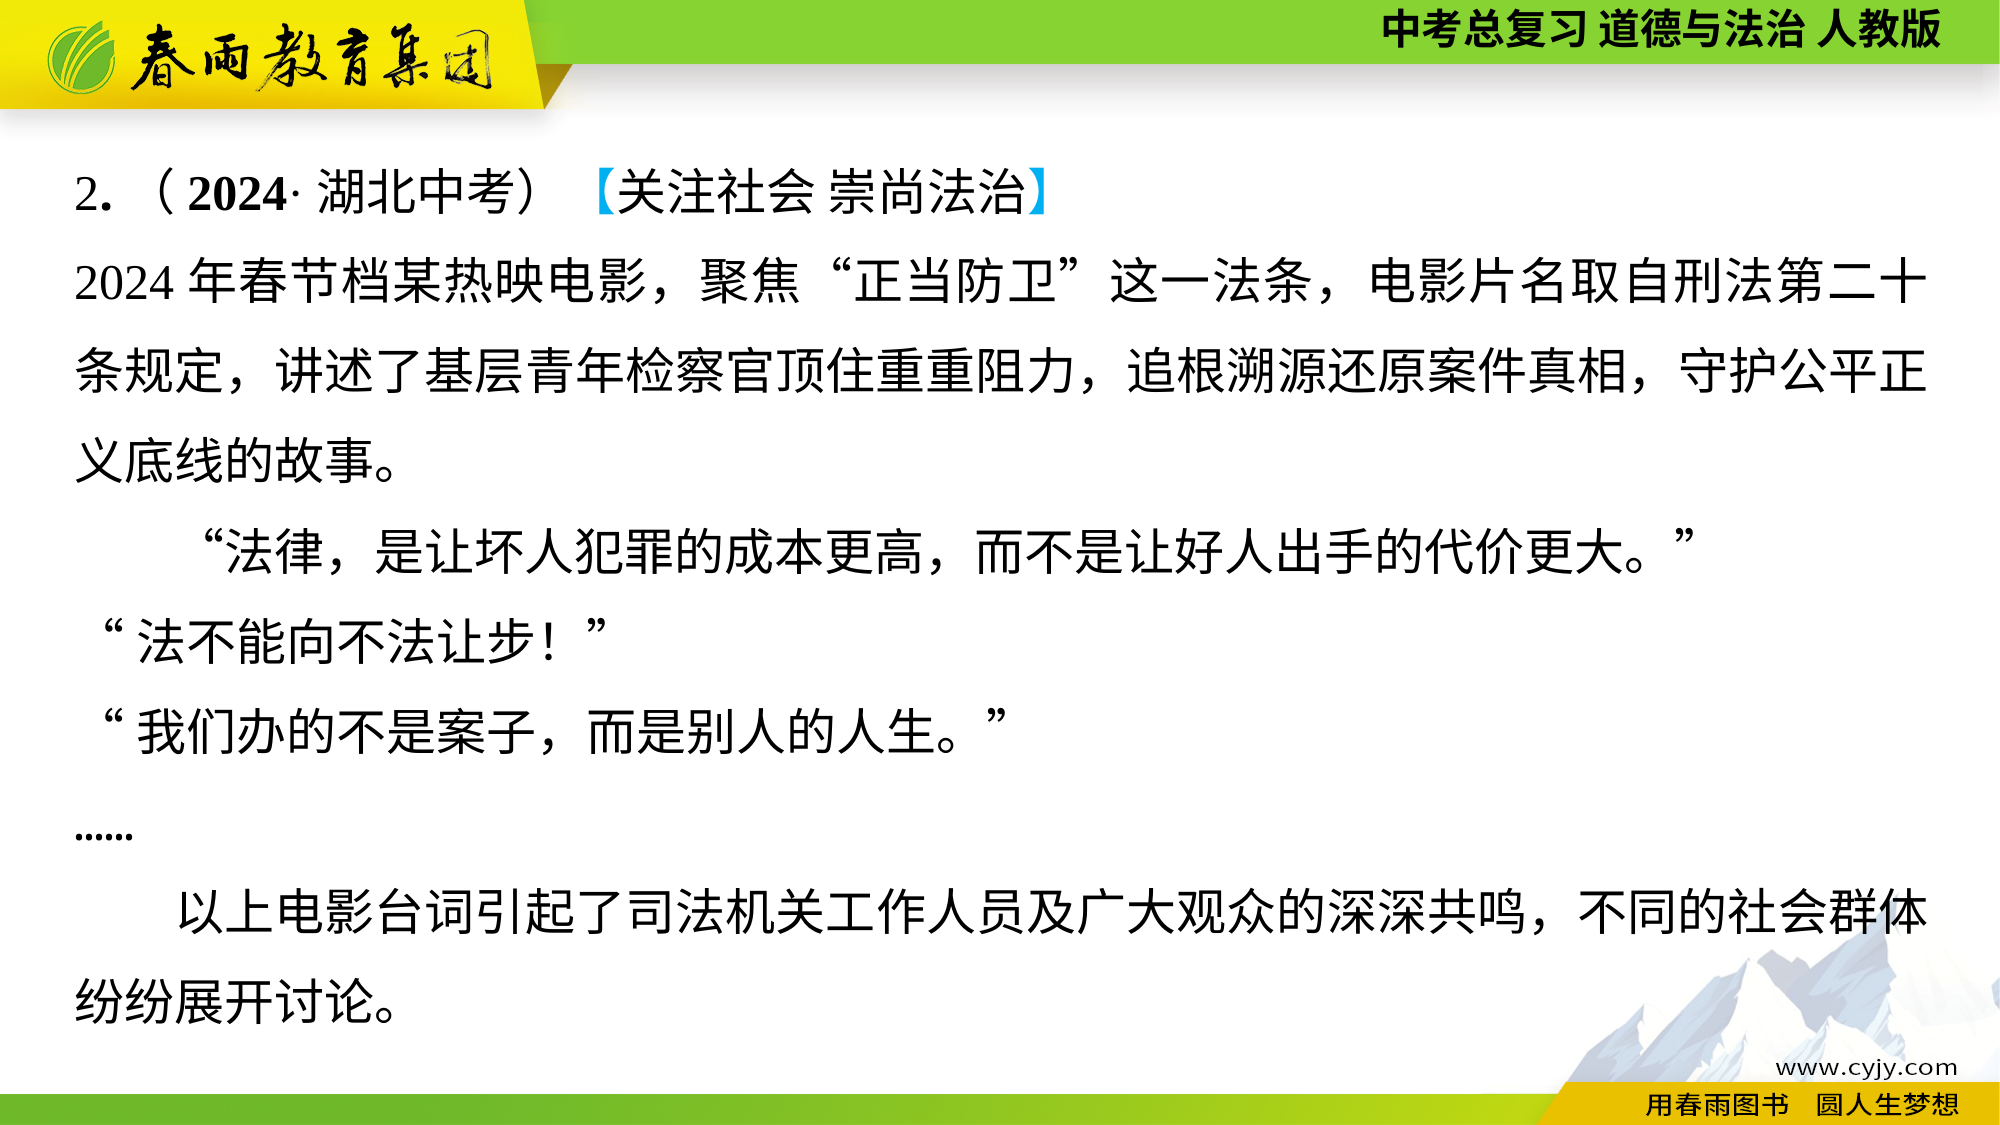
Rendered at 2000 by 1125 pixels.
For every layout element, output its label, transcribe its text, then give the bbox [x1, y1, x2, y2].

picture [0, 0, 2000, 1125]
list 2.（2024·湖北中考）【关注社会 崇尚法治】 2024年春节档某热映电影，聚焦“正当防卫”这一法条，电影片名取自刑法第二十条规定，讲述了基层青年检察官顶住重重阻力，追根溯源还原案件真相，守护公平正义底线的故事。 “法律，是让坏人犯罪的成本更高，而不是让好人出手的代价更大。” “法不能向不法让步！” “我们办的不是案子，而是别人的人生。” …… 以上电影台词引起了司法机关工作人员及广大观众的深深共鸣，不同的社会群体纷纷展开讨论。 [59, 122, 1944, 1035]
